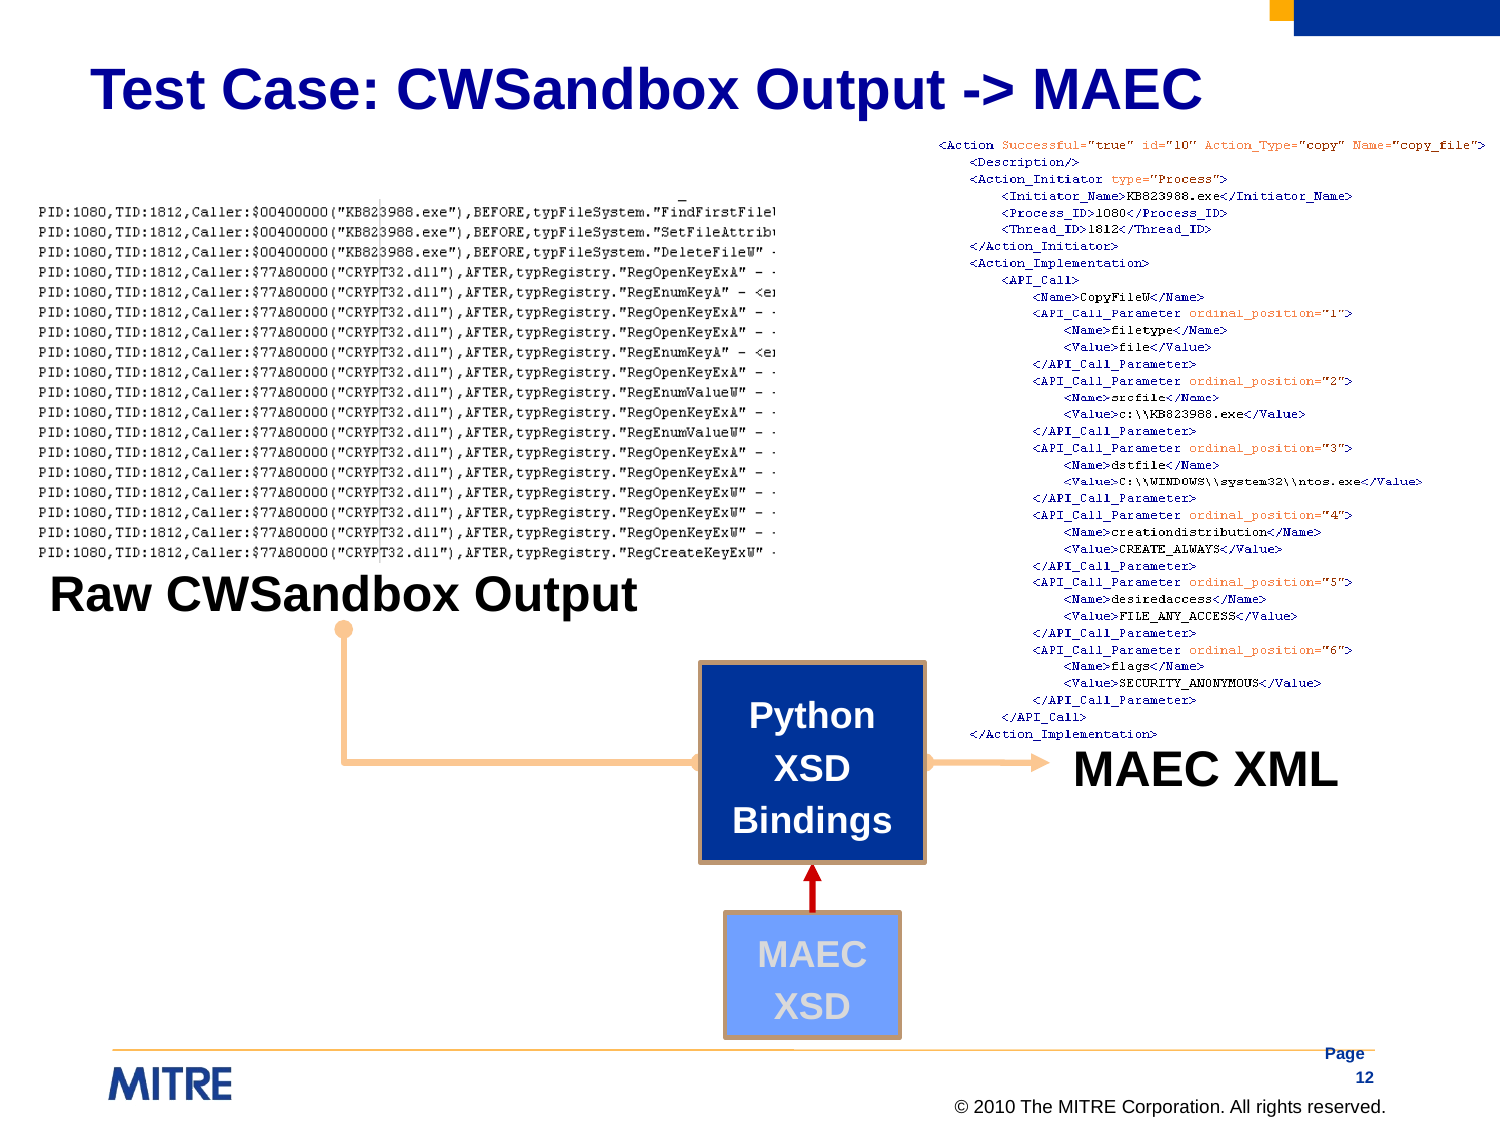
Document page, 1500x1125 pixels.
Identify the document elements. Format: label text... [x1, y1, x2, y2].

text_box MAEC XSD [723, 910, 902, 1040]
text_box Raw CWSandbox Output [593, 572, 688, 630]
title Test Case: CWSandbox Output -> MAEC [75, 12, 1338, 168]
picture [103, 1064, 236, 1106]
picture [925, 137, 1500, 744]
text_box Raw CWSandbox Output [0, 562, 450, 630]
text_box MAEC XML [1037, 752, 1375, 805]
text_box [455, 572, 589, 875]
picture [37, 199, 776, 564]
slide_number Page 12 [1301, 1049, 1390, 1076]
text_box Python XSD Bindings [698, 660, 927, 865]
